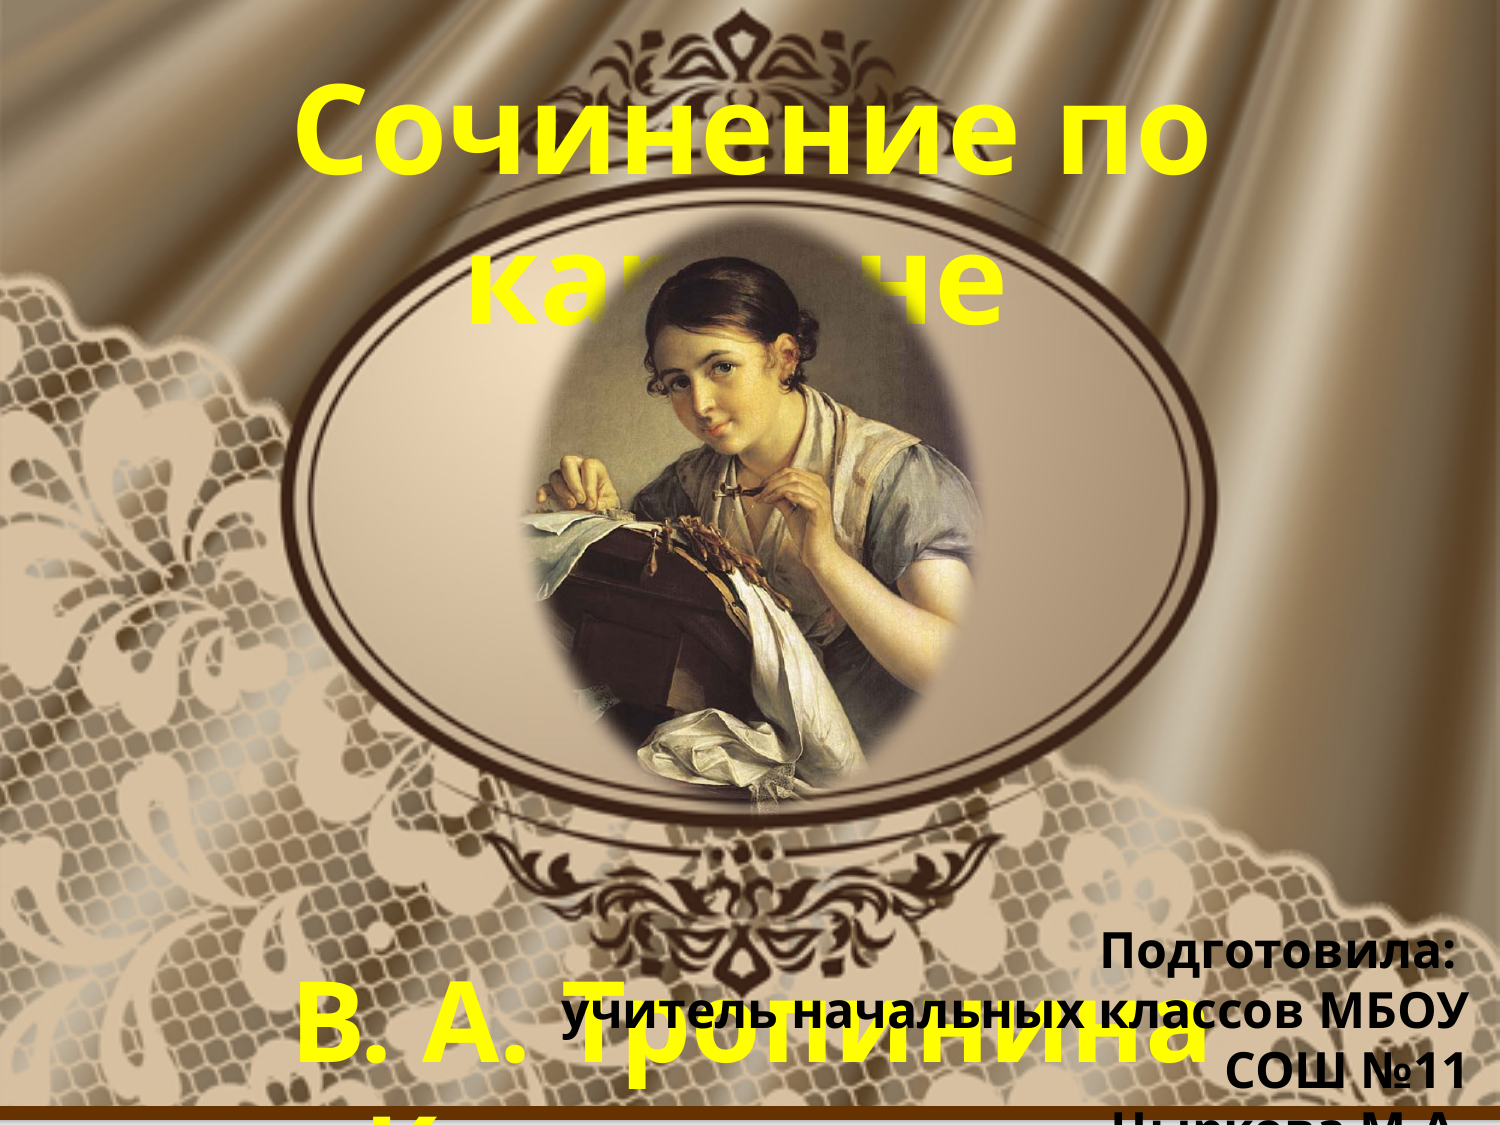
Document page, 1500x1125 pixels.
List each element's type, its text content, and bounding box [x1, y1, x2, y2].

text_box Сочинение по картине В. А. Тропинина «Кружевница». [19, 1114, 490, 1125]
picture [0, 0, 1500, 1107]
text_box Подготовила: учитель начальных классов МБОУ СОШ №11 Цыркова М.А. [490, 1114, 1485, 1125]
